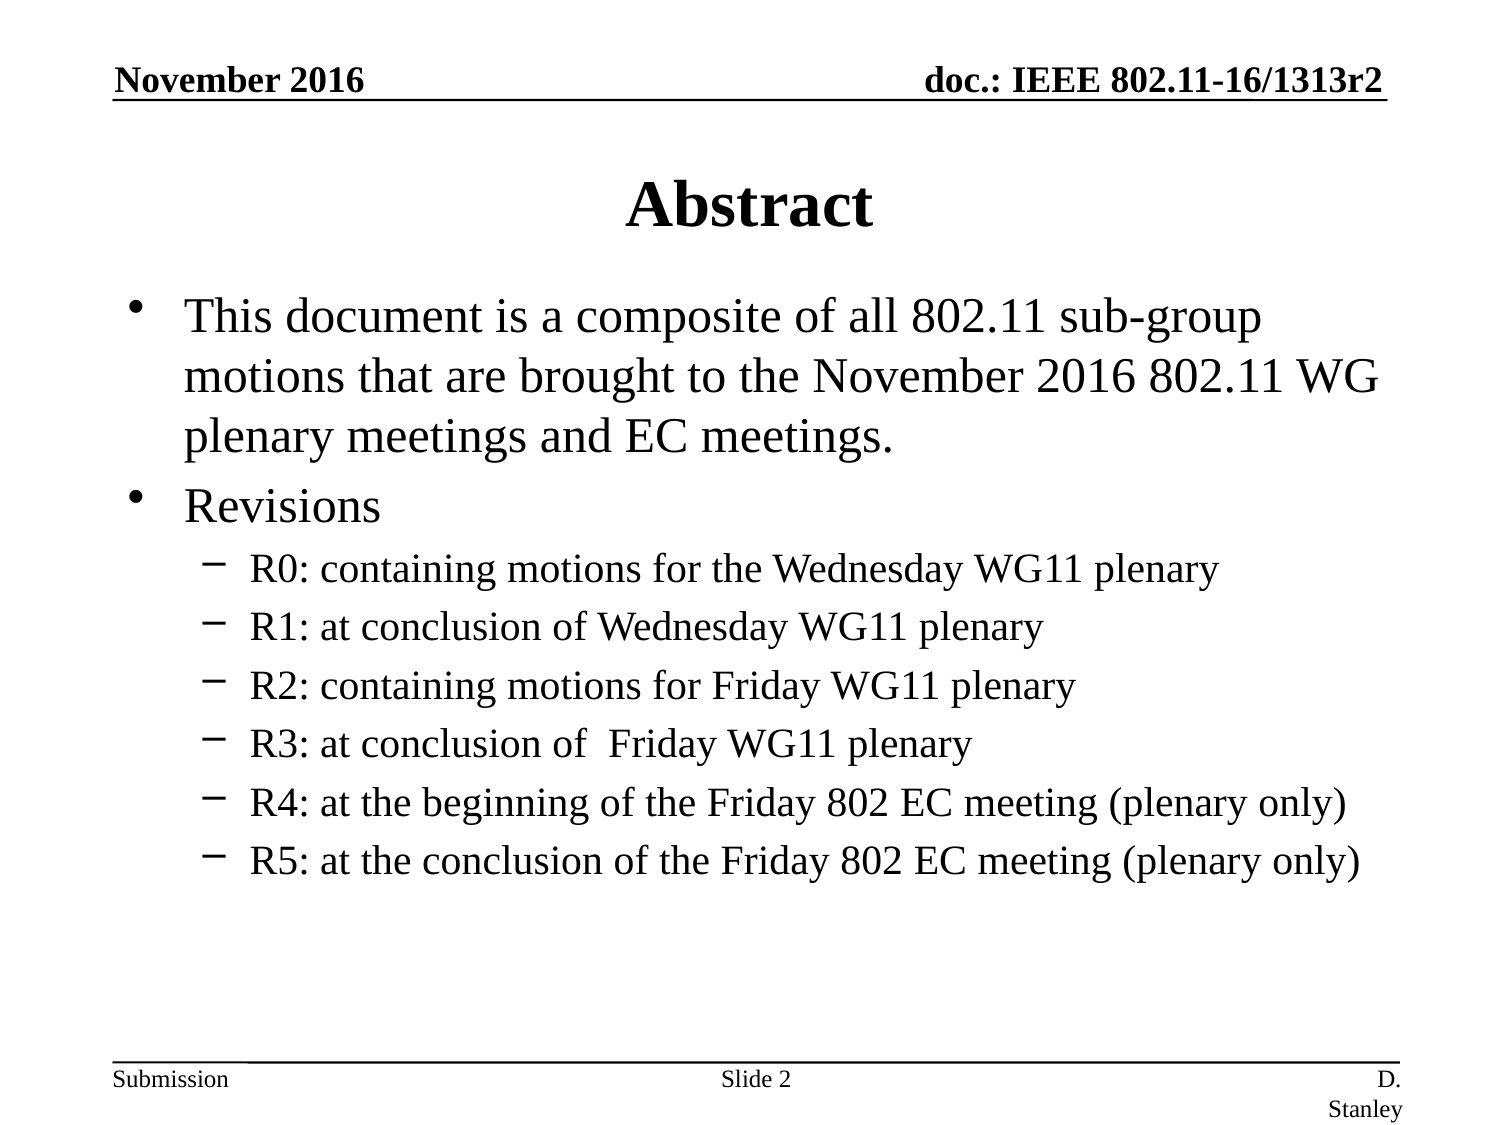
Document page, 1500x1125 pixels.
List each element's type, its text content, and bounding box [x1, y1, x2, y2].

slide_number Slide 2 [712, 1061, 800, 1093]
footer D. Stanley, HP Enterprise [1324, 1061, 1402, 1093]
title Abstract [112, 112, 1388, 275]
list This document is a composite of all 802.11 sub-group motions that are brought to the November 2016 802.11 WG plenary meetings and EC meetings. Revisions R0: containing motions for the Wednesday WG11 plenary R1: at conclusion of Wednesday WG11 plenary R2: containing motions for Friday WG11 plenary R3: at conclusion of Friday WG11 plenary R4: at the beginning of the Friday 802 EC meeting (plenary only) R5: at the conclusion of the Friday 802 EC meeting (plenary only) [112, 275, 1450, 1025]
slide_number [114, 54, 374, 101]
